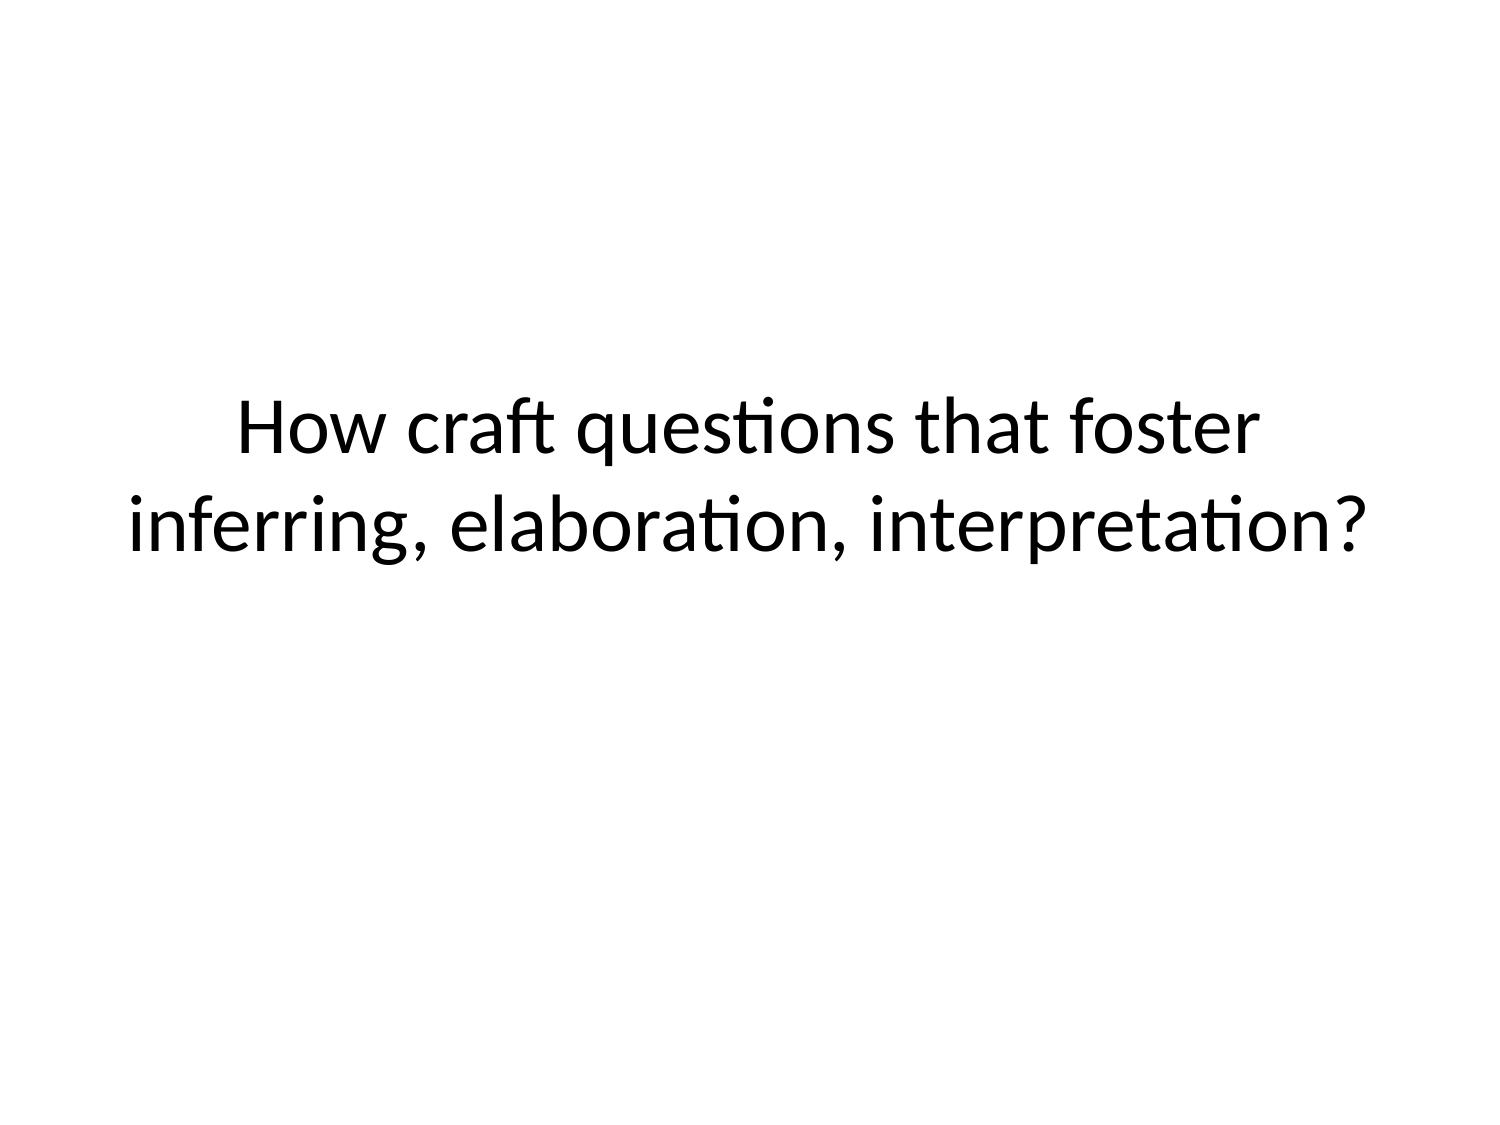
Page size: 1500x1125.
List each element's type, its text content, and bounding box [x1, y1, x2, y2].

title How craft questions that foster inferring, elaboration, interpretation? [112, 349, 1388, 591]
